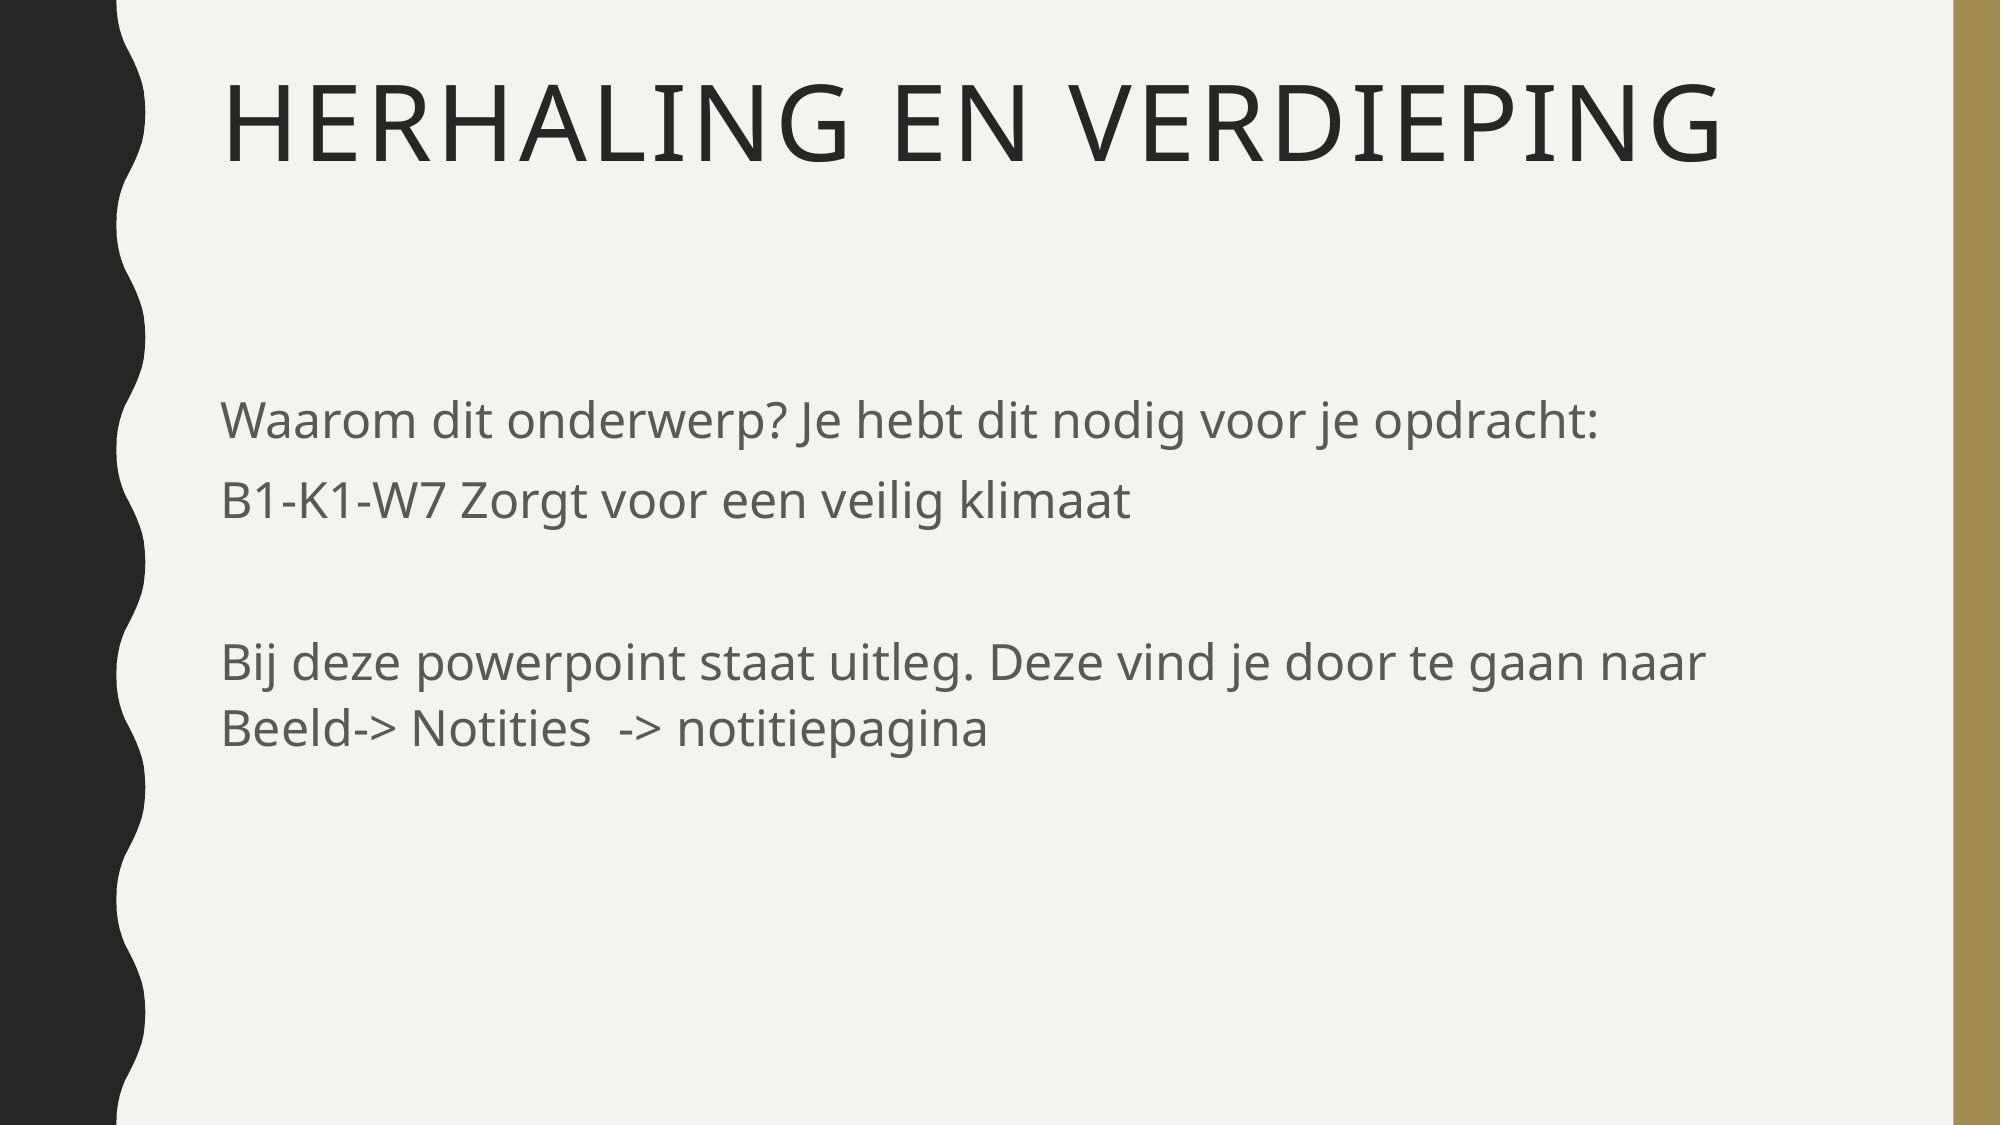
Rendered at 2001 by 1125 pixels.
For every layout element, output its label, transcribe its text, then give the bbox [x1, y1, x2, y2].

list Waarom dit onderwerp? Je hebt dit nodig voor je opdracht: B1-K1-W7 Zorgt voor een veilig klimaat Bij deze powerpoint staat uitleg. Deze vind je door te gaan naar Beeld-> Notities -> notitiepagina [205, 375, 1875, 965]
title Herhaling en Verdieping [205, 62, 1875, 308]
